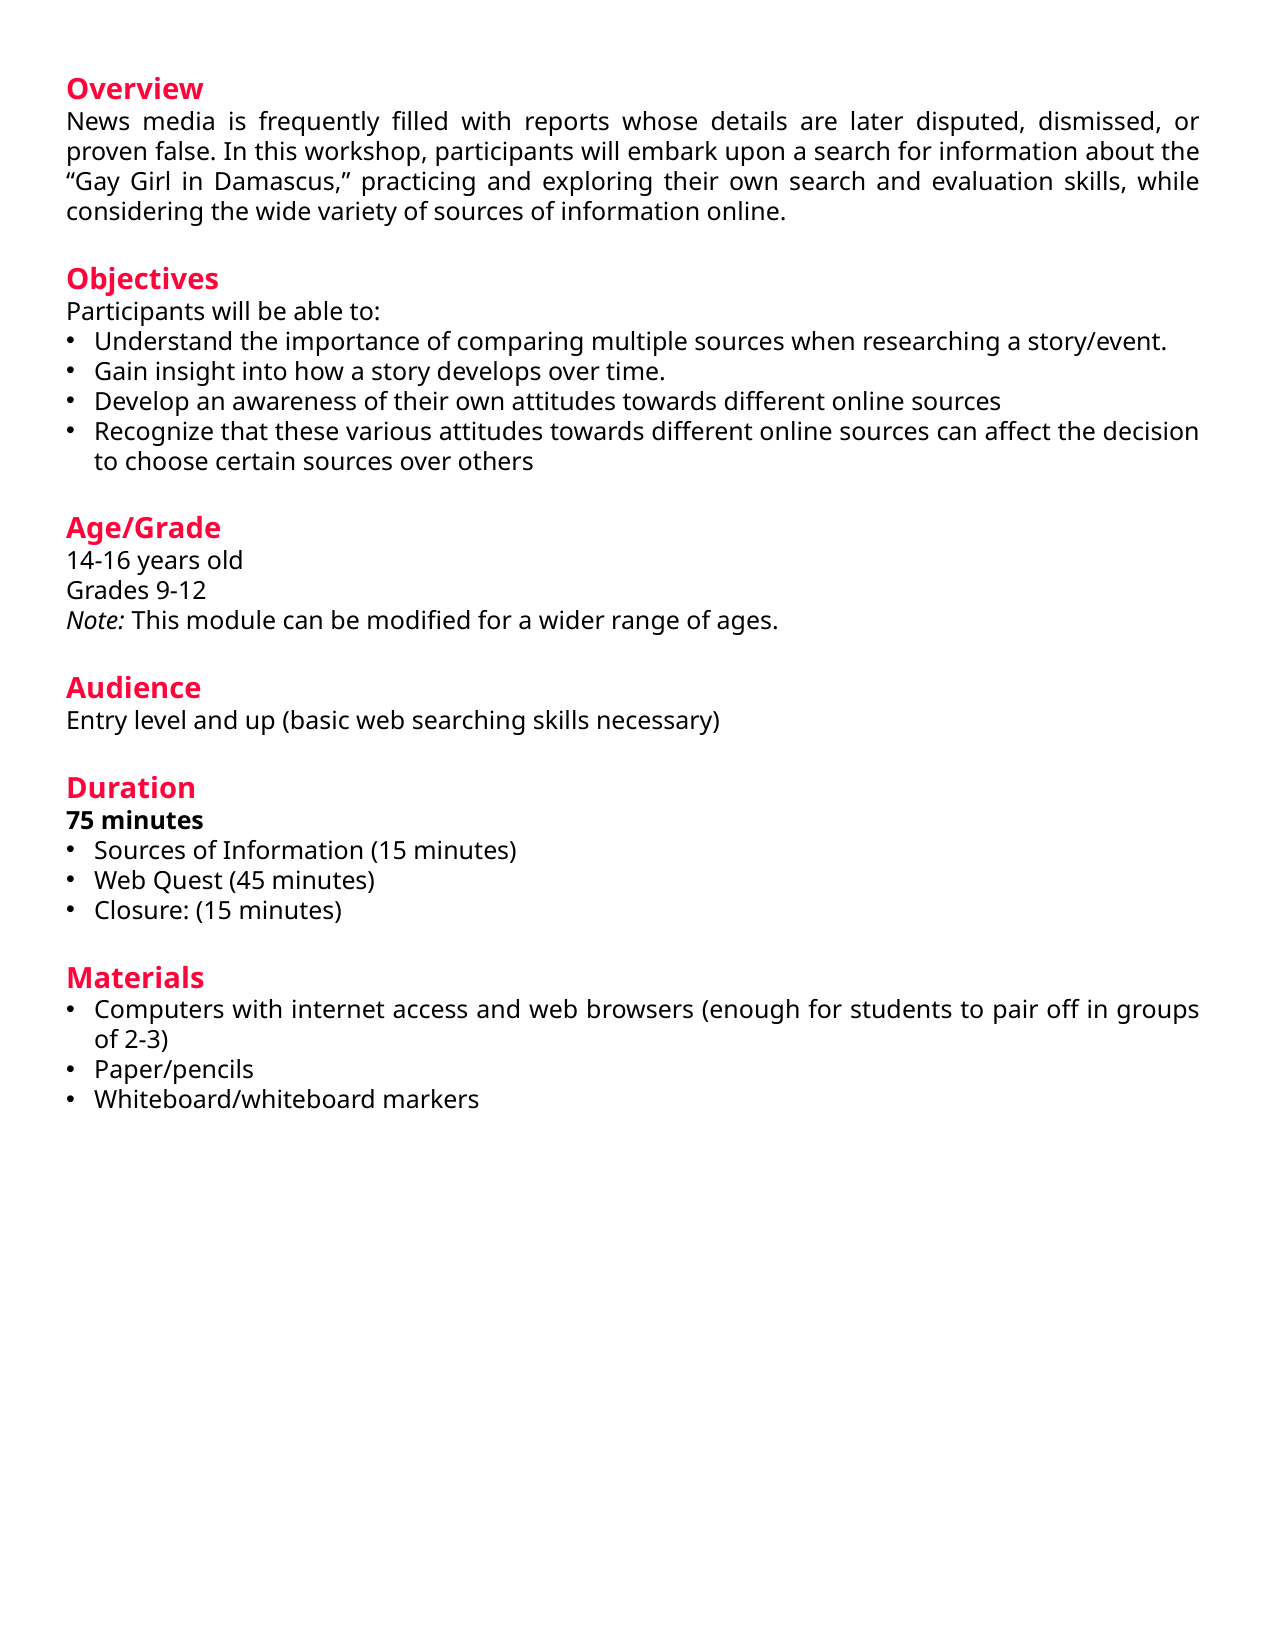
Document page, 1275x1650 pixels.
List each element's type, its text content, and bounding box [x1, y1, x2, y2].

text_box Overview News media is frequently filled with reports whose details are later disputed, dismissed, or proven false. In this workshop, participants will embark upon a search for information about the “Gay Girl in Damascus,” practicing and exploring their own search and evaluation skills, while considering the wide variety of sources of information online. Objectives Participants will be able to: Understand the importance of comparing multiple sources when researching a story/event. Gain insight into how a story develops over time. Develop an awareness of their own attitudes towards different online sources Recognize that these various attitudes towards different online sources can affect the decision to choose certain sources over others Age/Grade 14-16 years old Grades 9-12 Note: This module can be modified for a wider range of ages. Audience Entry level and up (basic web searching skills necessary) Duration 75 minutes Sources of Information (15 minutes) Web Quest (45 minutes) Closure: (15 minutes) Materials Computers with internet access and web browsers (enough for students to pair off in groups of 2-3) Paper/pencils Whiteboard/whiteboard markers [51, 63, 1217, 1152]
